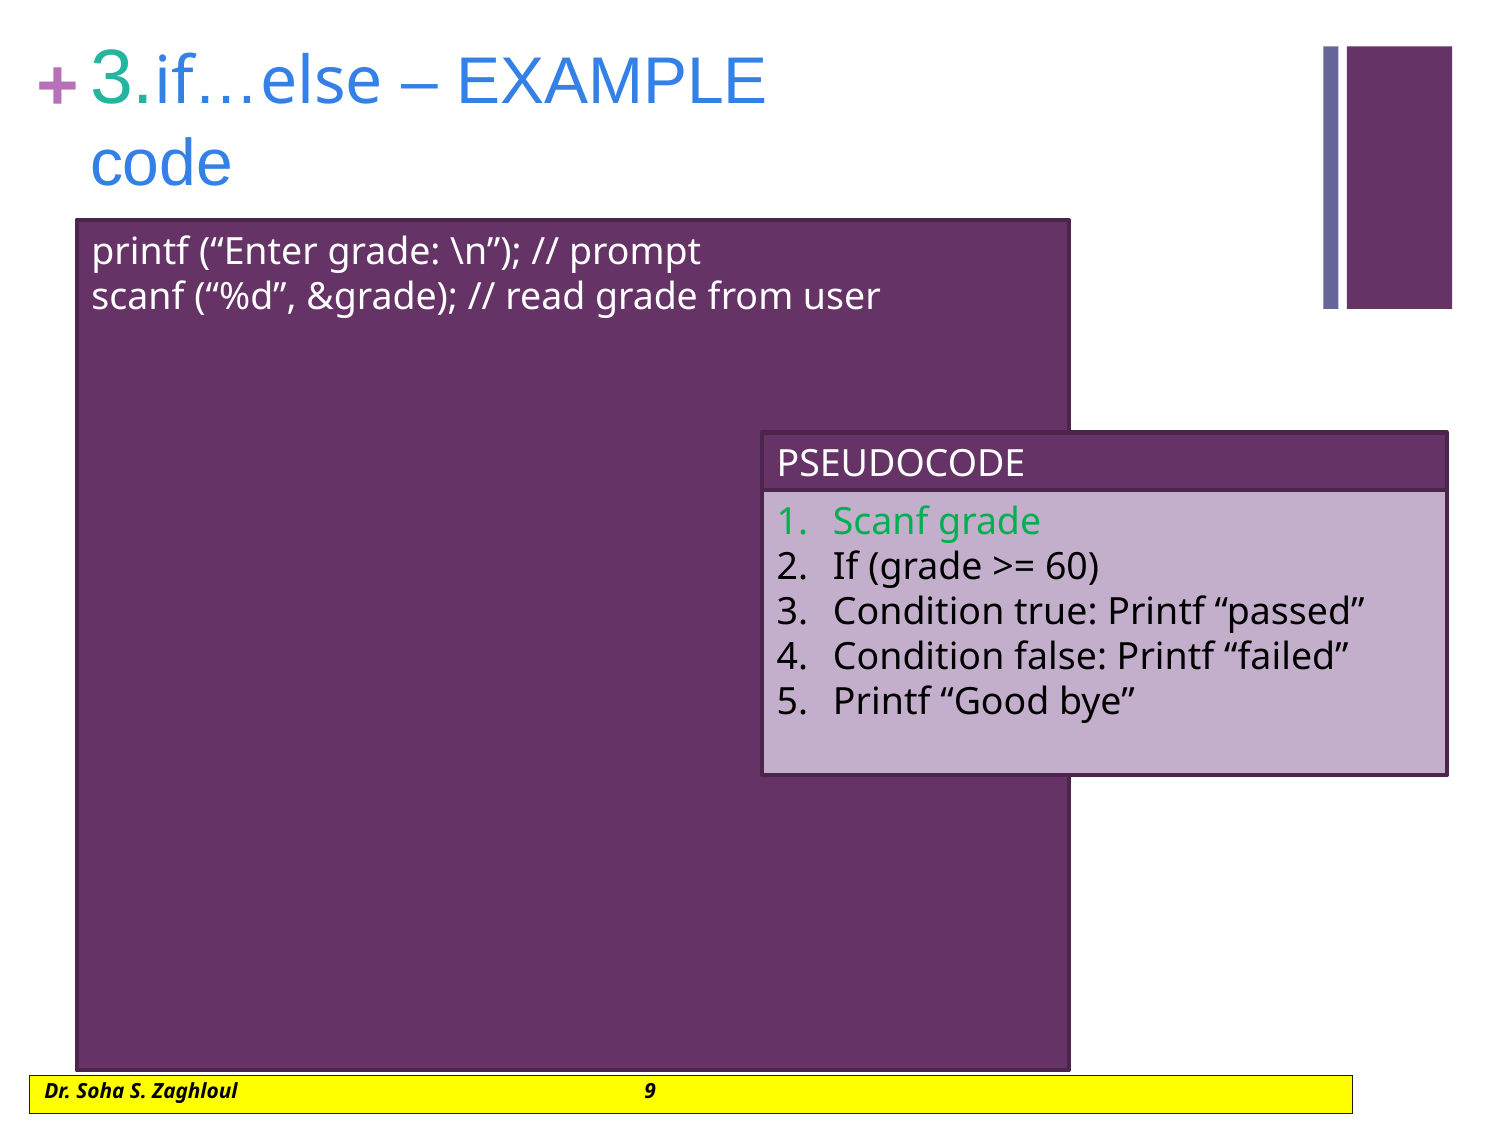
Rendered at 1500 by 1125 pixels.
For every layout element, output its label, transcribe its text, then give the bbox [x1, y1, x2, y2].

text_box Dr. Soha S. Zaghloul 9 [29, 1075, 1353, 1114]
title 3.if…else – EXAMPLE code [75, 19, 1263, 207]
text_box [761, 432, 1448, 776]
text_box printf (“Enter grade: \n”); // prompt scanf (“%d”, &grade); // read grade from user [75, 218, 1071, 1072]
